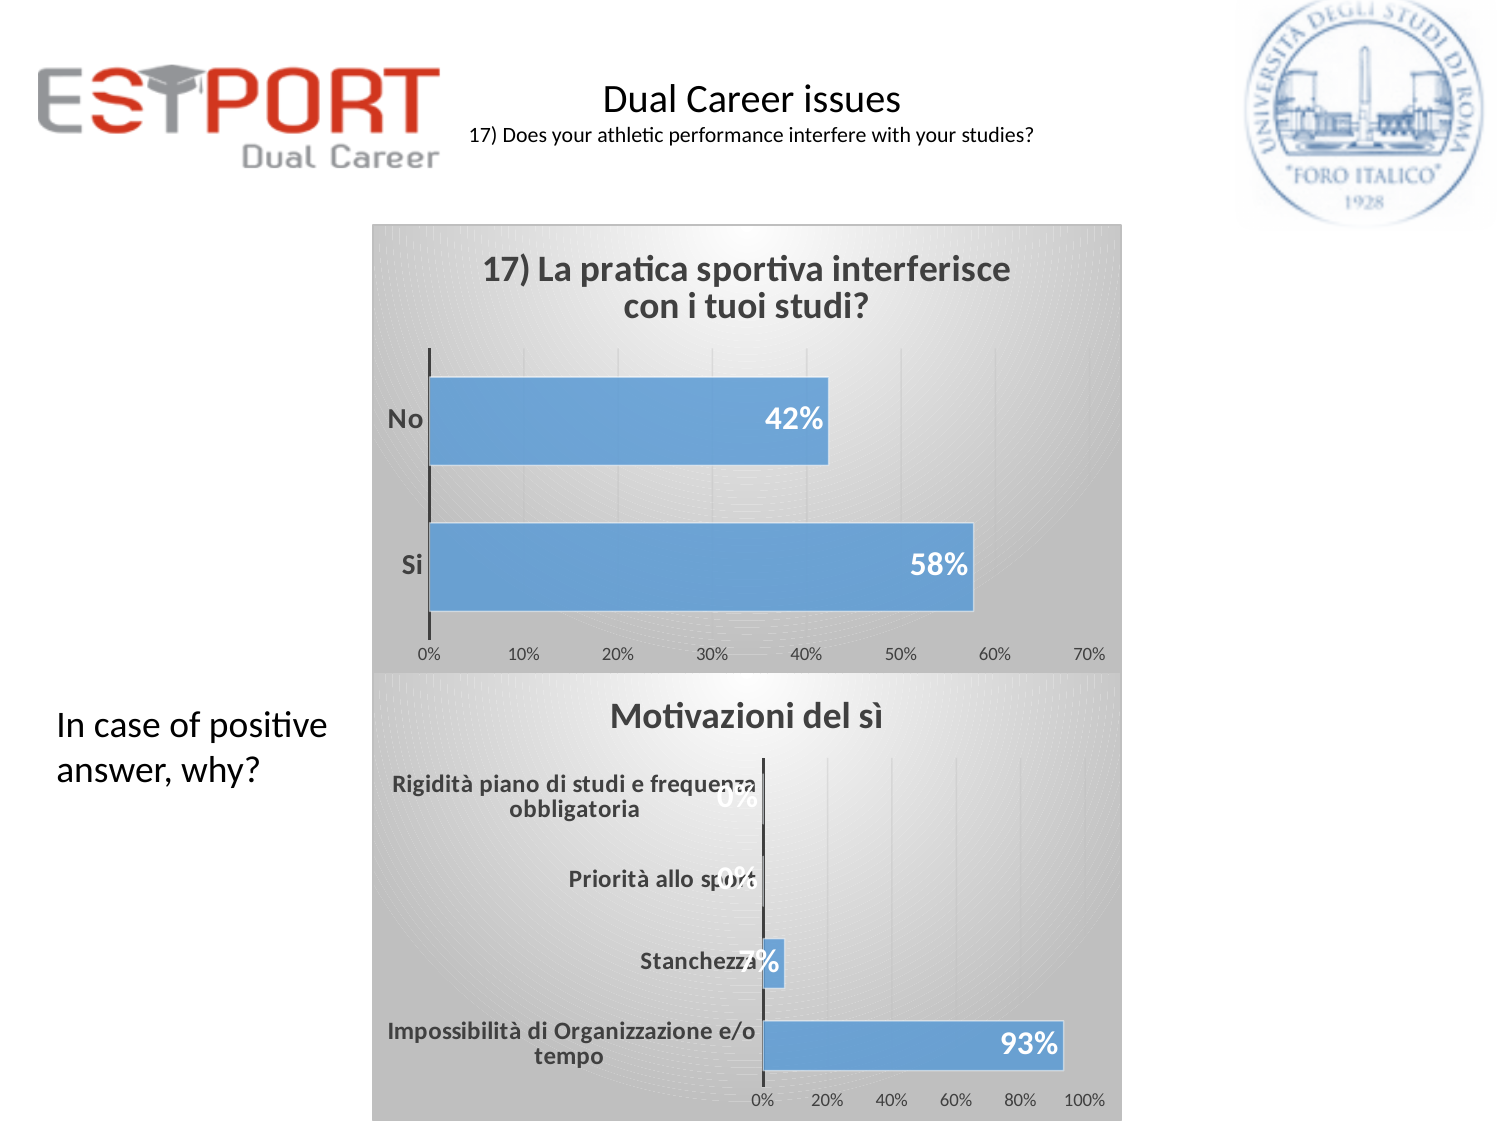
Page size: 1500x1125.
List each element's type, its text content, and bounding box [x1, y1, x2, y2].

picture [1233, 0, 1498, 232]
picture [37, 19, 445, 200]
title Dual Career issues 17) Does your athletic performance interfere with your studies? [77, 16, 1228, 156]
chart [371, 224, 1123, 1122]
text_box In case of positive answer, why? [41, 692, 366, 798]
